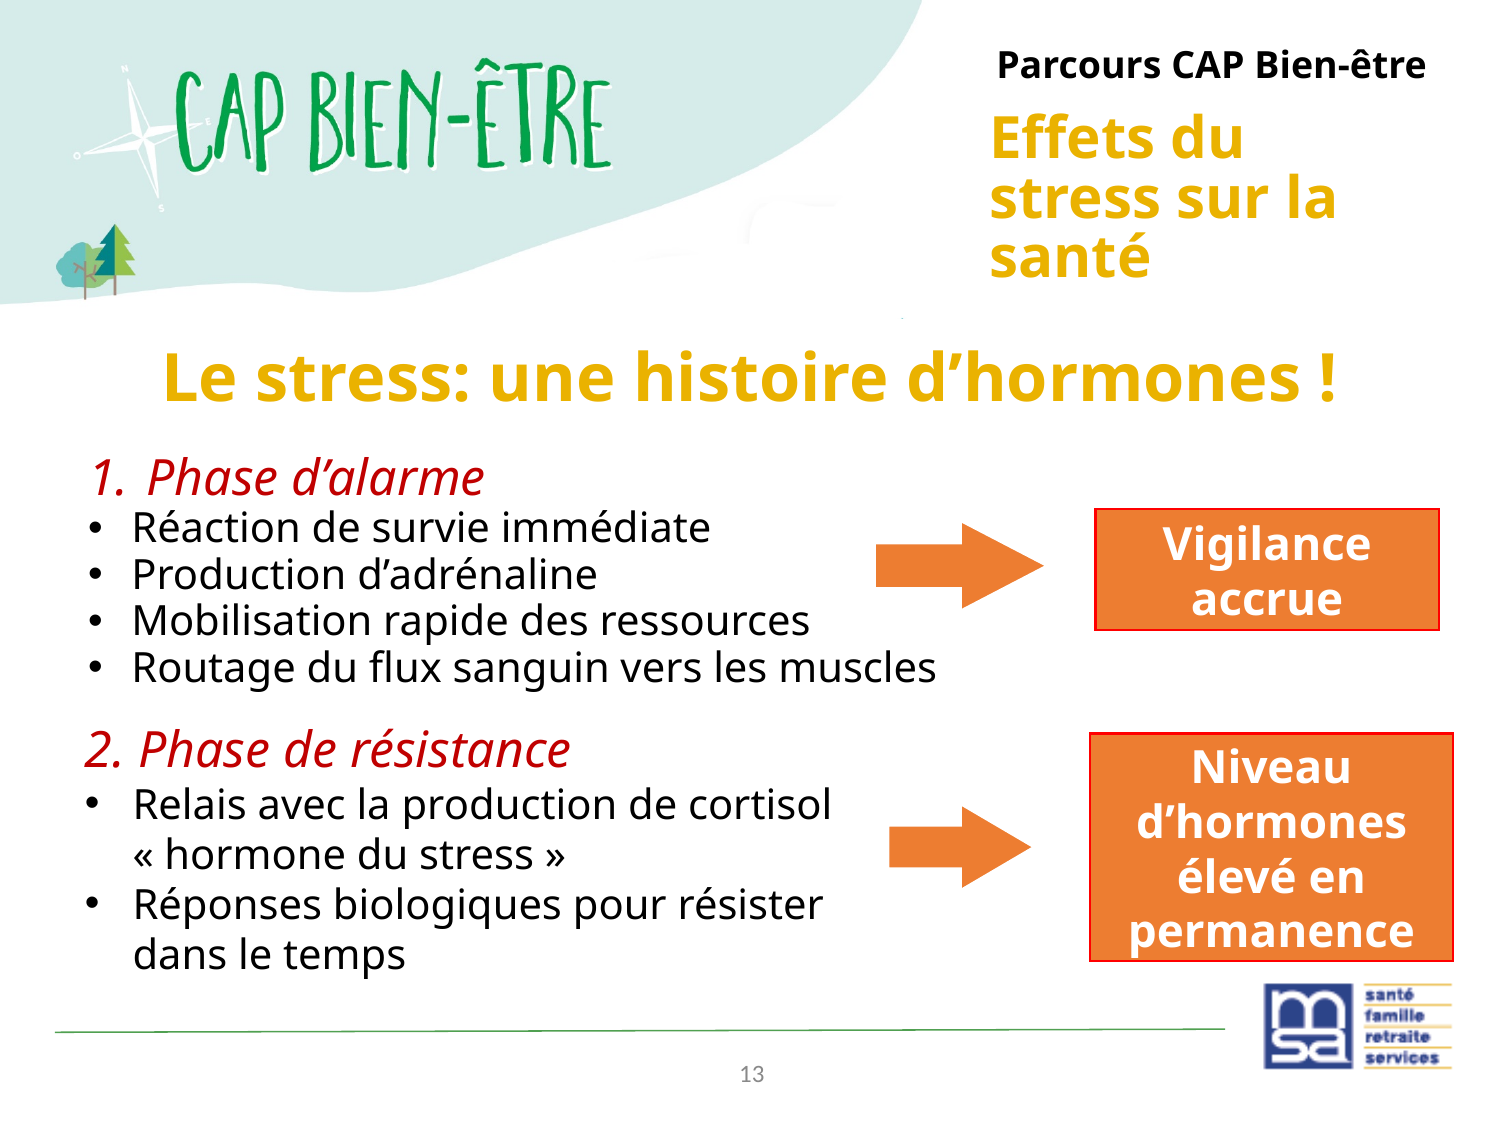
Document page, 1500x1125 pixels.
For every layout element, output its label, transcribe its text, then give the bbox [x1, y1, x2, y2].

text_box Le stress: une histoire d’hormones ! [0, 337, 1500, 425]
text_box Phase d’alarme Réaction de survie immédiate Production d’adrénaline Mobilisation rapide des ressources Routage du flux sanguin vers les muscles [73, 438, 1105, 693]
text_box Parcours CAP Bien-être [968, 34, 1455, 94]
slide_number – 13 [560, 1027, 1245, 1042]
text_box Effets du stress sur la santé [950, 125, 1378, 275]
picture [1250, 929, 1476, 1125]
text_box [54, 1028, 1226, 1033]
text_box Vigilance accrue [1095, 509, 1439, 631]
text_box 13 [54, 1042, 1245, 1103]
text_box Niveau d’hormones élevé en permanence [1089, 733, 1454, 961]
text_box 2. Phase de résistance Relais avec la production de cortisol « hormone du stress » Réponses biologiques pour résister dans le temps [70, 710, 950, 985]
text_box [950, 804, 1034, 890]
text_box [874, 521, 1047, 611]
picture [0, 0, 941, 320]
